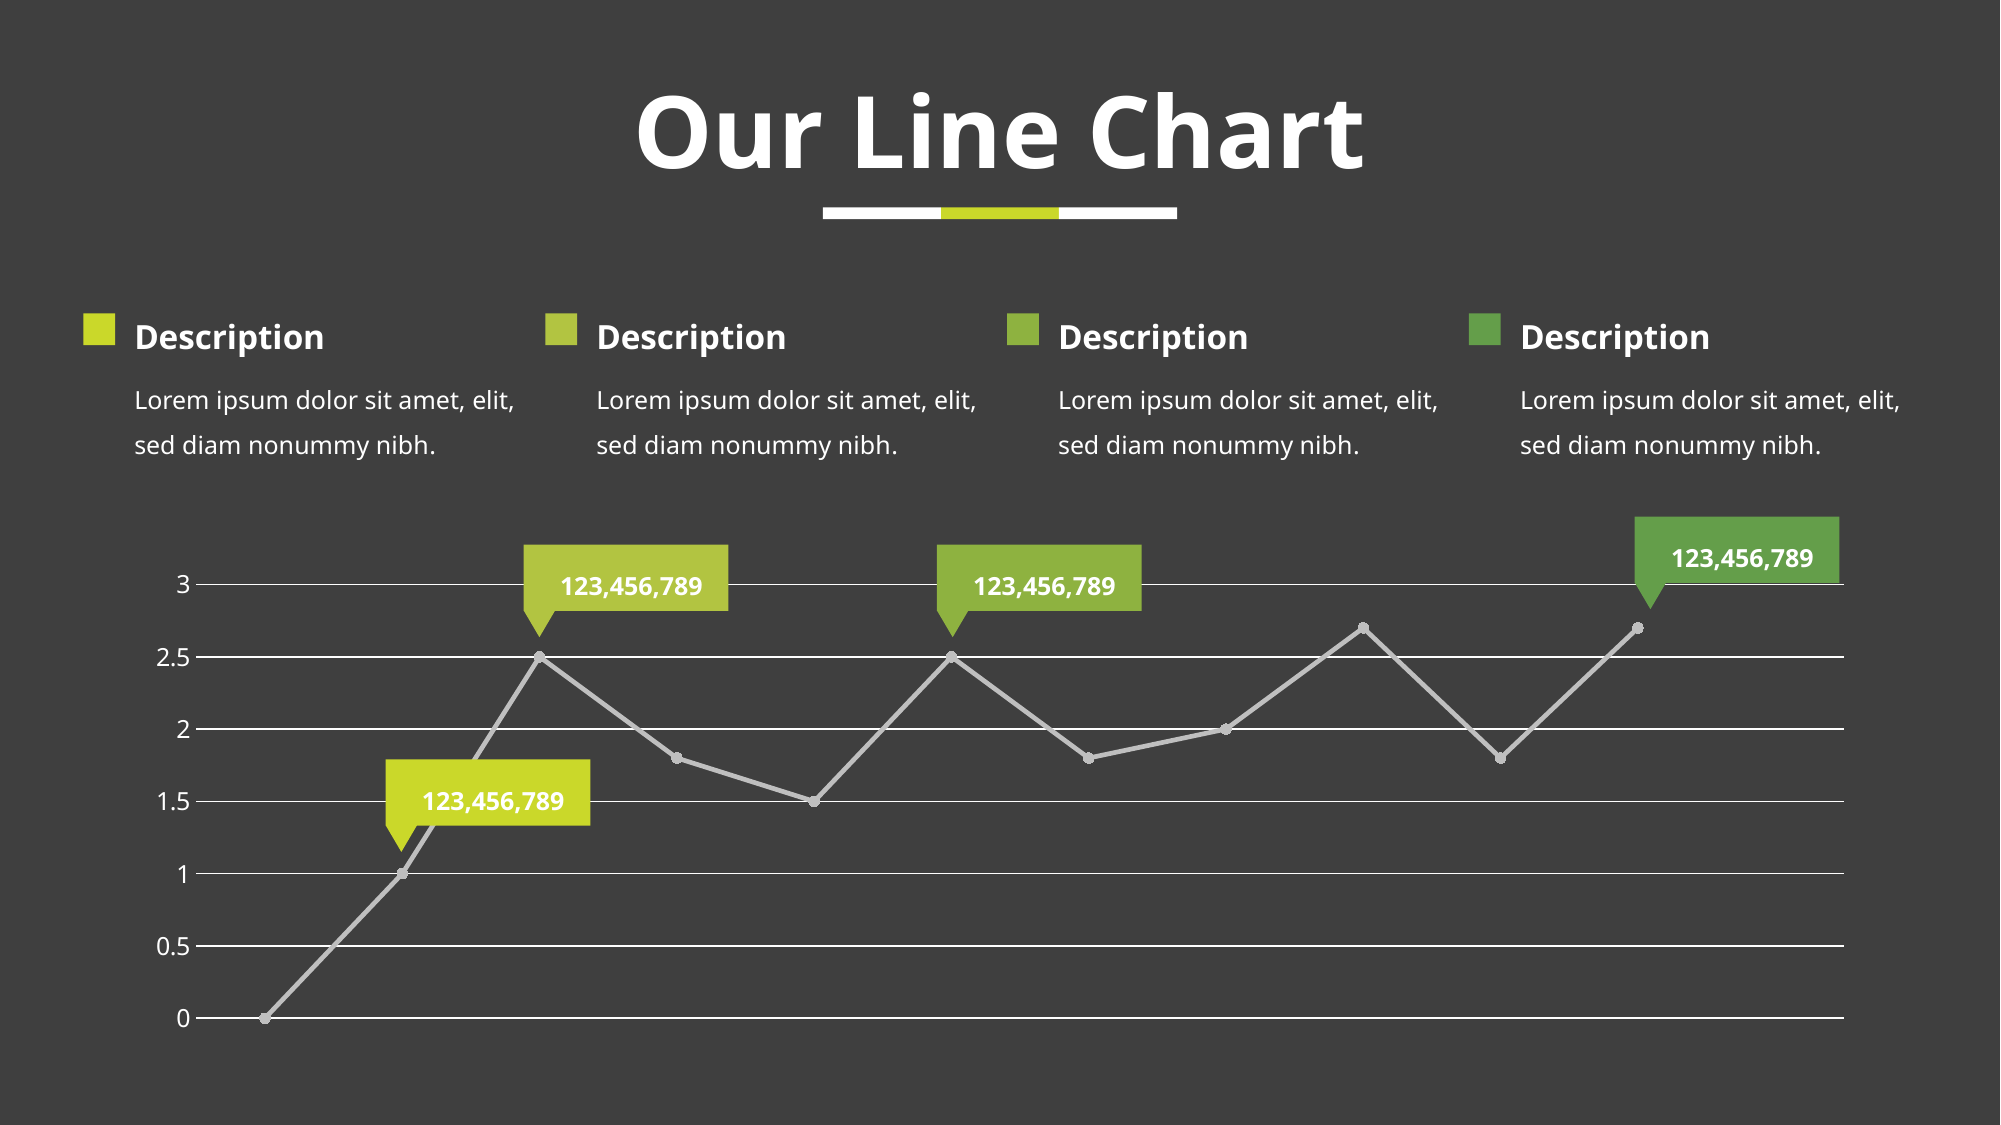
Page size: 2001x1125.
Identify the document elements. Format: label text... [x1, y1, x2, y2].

chart [120, 557, 1879, 1046]
text_box 123,456,789 [958, 548, 1141, 557]
text_box [82, 312, 116, 346]
title Our Line Chart [137, 59, 1863, 214]
text_box 123,456,789 [545, 548, 728, 557]
text_box [1006, 312, 1040, 346]
text_box Lorem ipsum dolor sit amet, elit, sed diam nonummy nibh. [581, 362, 993, 467]
text_box [1633, 515, 1841, 557]
text_box Description [119, 313, 520, 362]
text_box Lorem ipsum dolor sit amet, elit, sed diam nonummy nibh. [1505, 362, 1917, 467]
text_box Description [1043, 313, 1444, 362]
text_box Lorem ipsum dolor sit amet, elit, sed diam nonummy nibh. [119, 362, 532, 467]
text_box [522, 543, 730, 557]
text_box [935, 543, 1143, 557]
text_box Description [1505, 313, 1905, 362]
text_box Description [581, 313, 982, 362]
text_box [544, 312, 578, 346]
text_box [1468, 312, 1502, 346]
text_box 123,456,789 [1656, 520, 1838, 557]
text_box Lorem ipsum dolor sit amet, elit, sed diam nonummy nibh. [1043, 362, 1455, 467]
